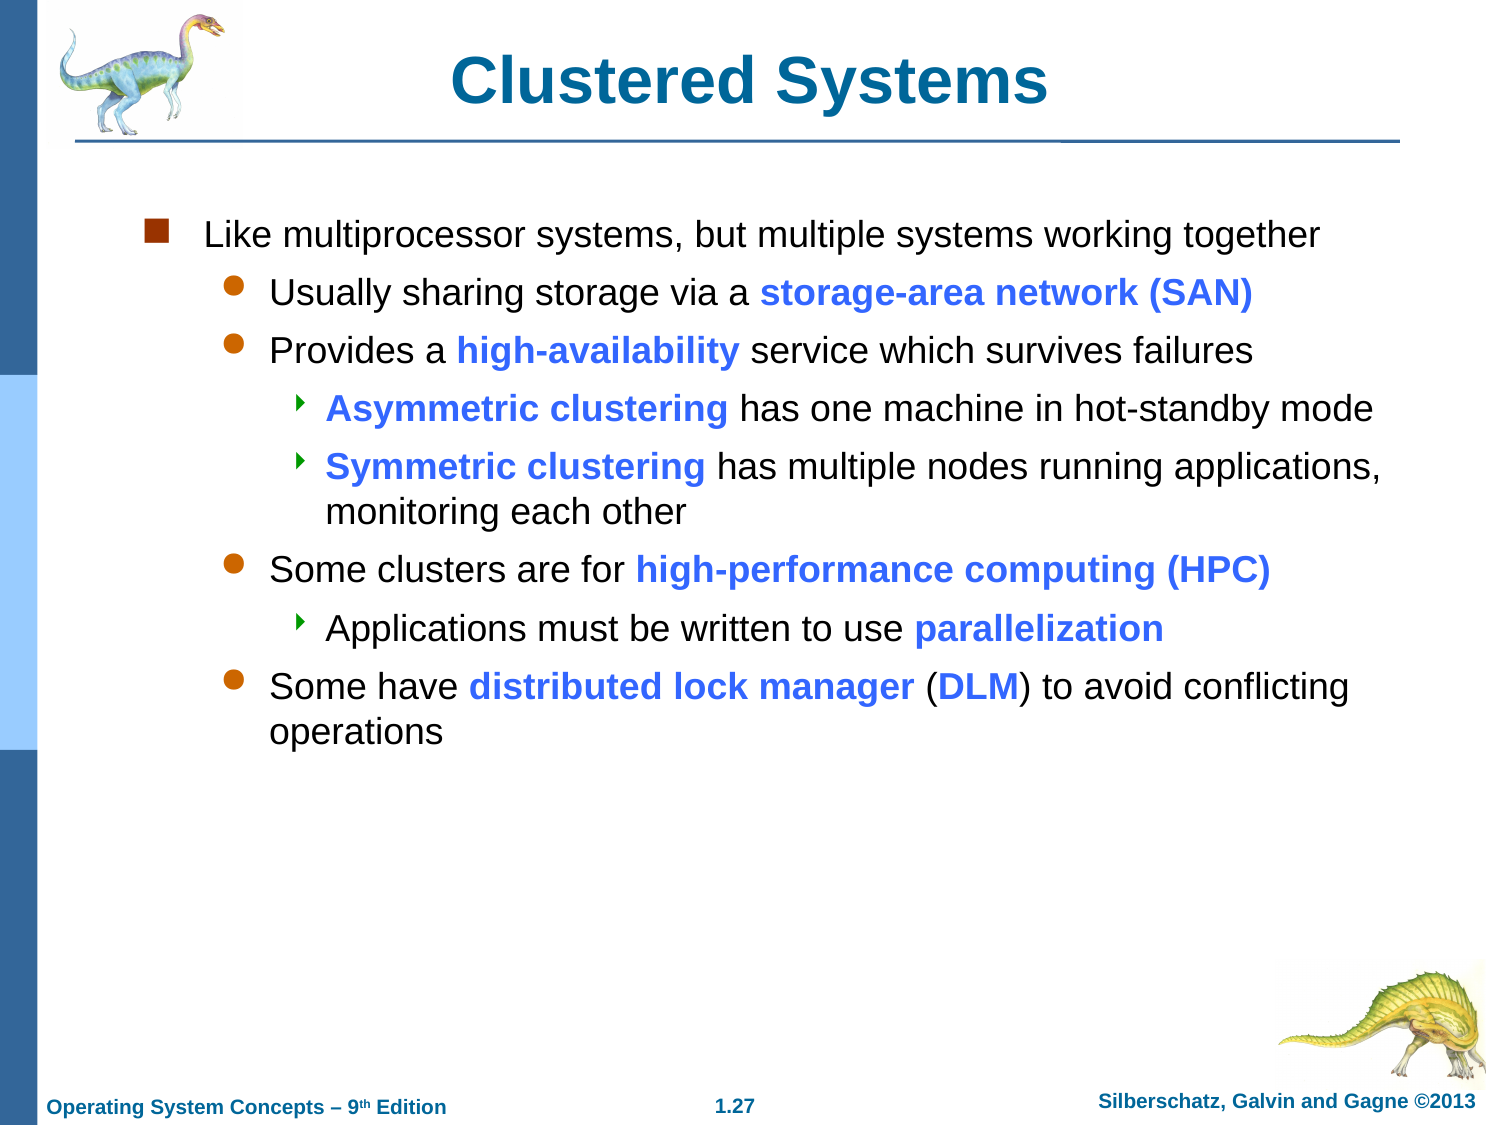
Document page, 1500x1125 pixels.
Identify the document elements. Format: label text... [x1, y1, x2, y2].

list Like multiprocessor systems, but multiple systems working together Usually sharing storage via a storage-area network (SAN) Provides a high-availability service which survives failures Asymmetric clustering has one machine in hot-standby mode Symmetric clustering has multiple nodes running applications, monitoring each other Some clusters are for high-performance computing (HPC) Applications must be written to use parallelization Some have distributed lock manager (DLM) to avoid conflicting operations [132, 202, 1483, 946]
picture [46, 0, 243, 149]
picture [1275, 959, 1486, 1090]
title Clustered Systems [74, 29, 1426, 125]
